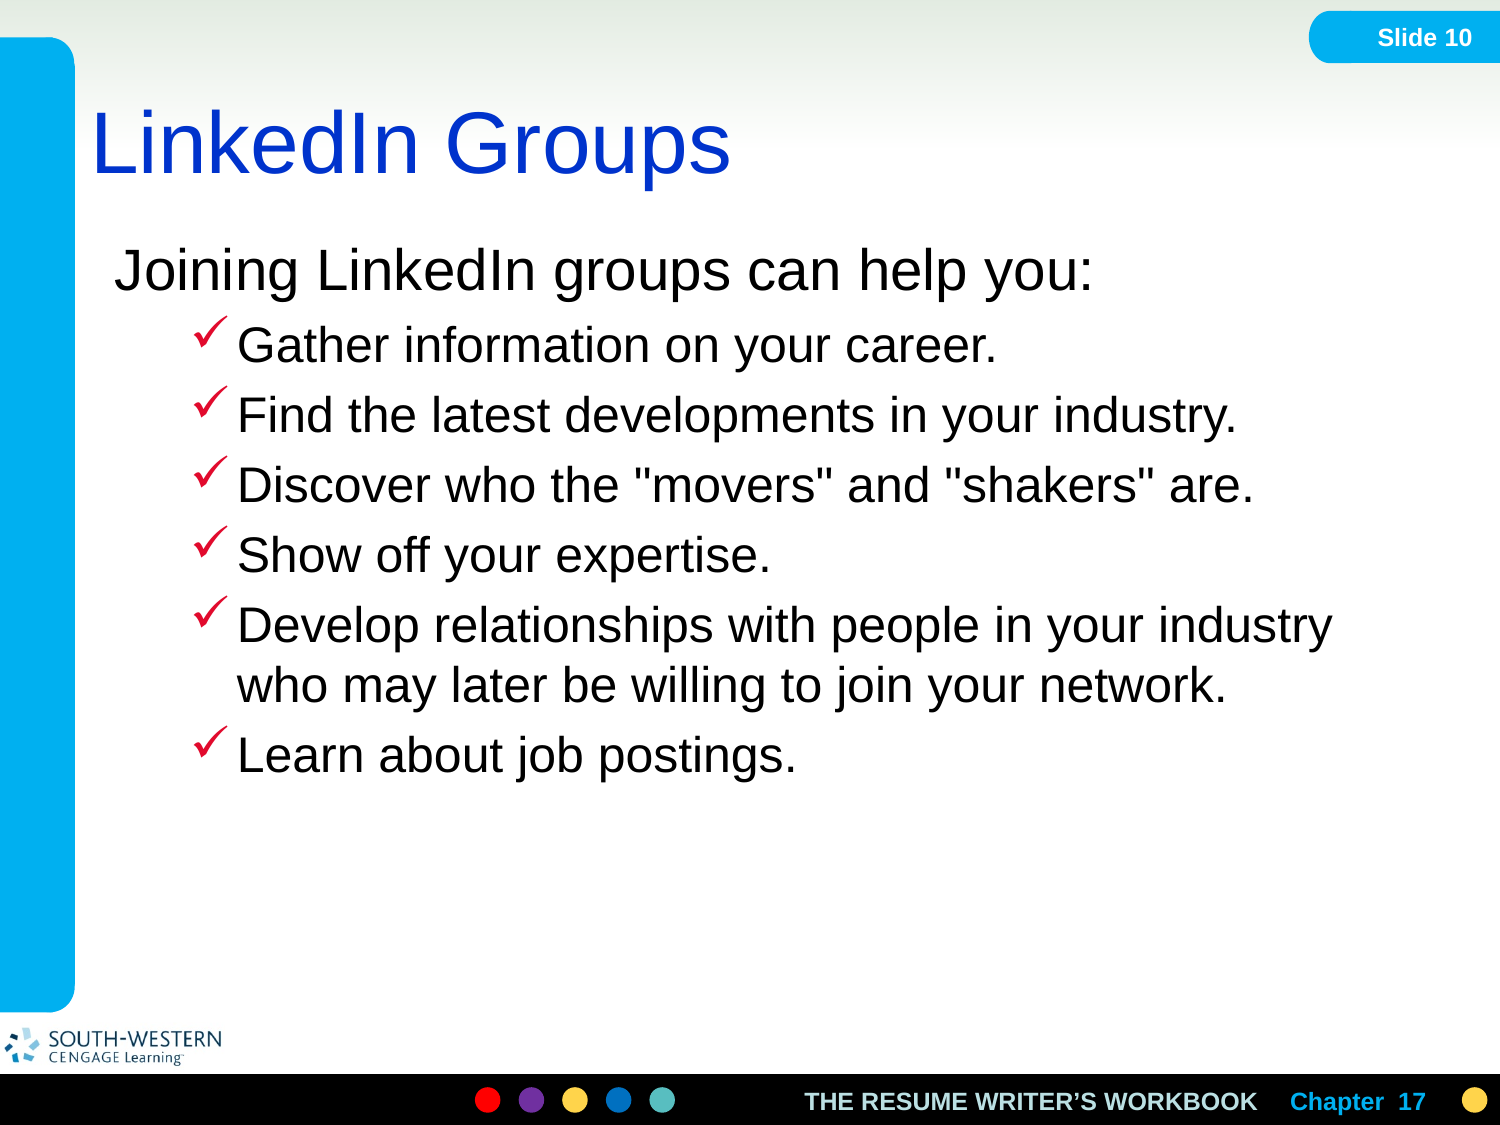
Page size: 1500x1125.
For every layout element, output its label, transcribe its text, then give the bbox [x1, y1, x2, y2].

list Joining LinkedIn groups can help you: Gather information on your career. Find the latest developments in your industry. Discover who the "movers" and "shakers" are. Show off your expertise. Develop relationships with people in your industry who may later be willing to join your network. Learn about job postings. [99, 224, 1451, 951]
footer Chapter 17 [1274, 1075, 1476, 1125]
slide_number Slide 10 [1312, 13, 1488, 93]
picture [0, 1022, 225, 1073]
title LinkedIn Groups [74, 44, 1426, 233]
